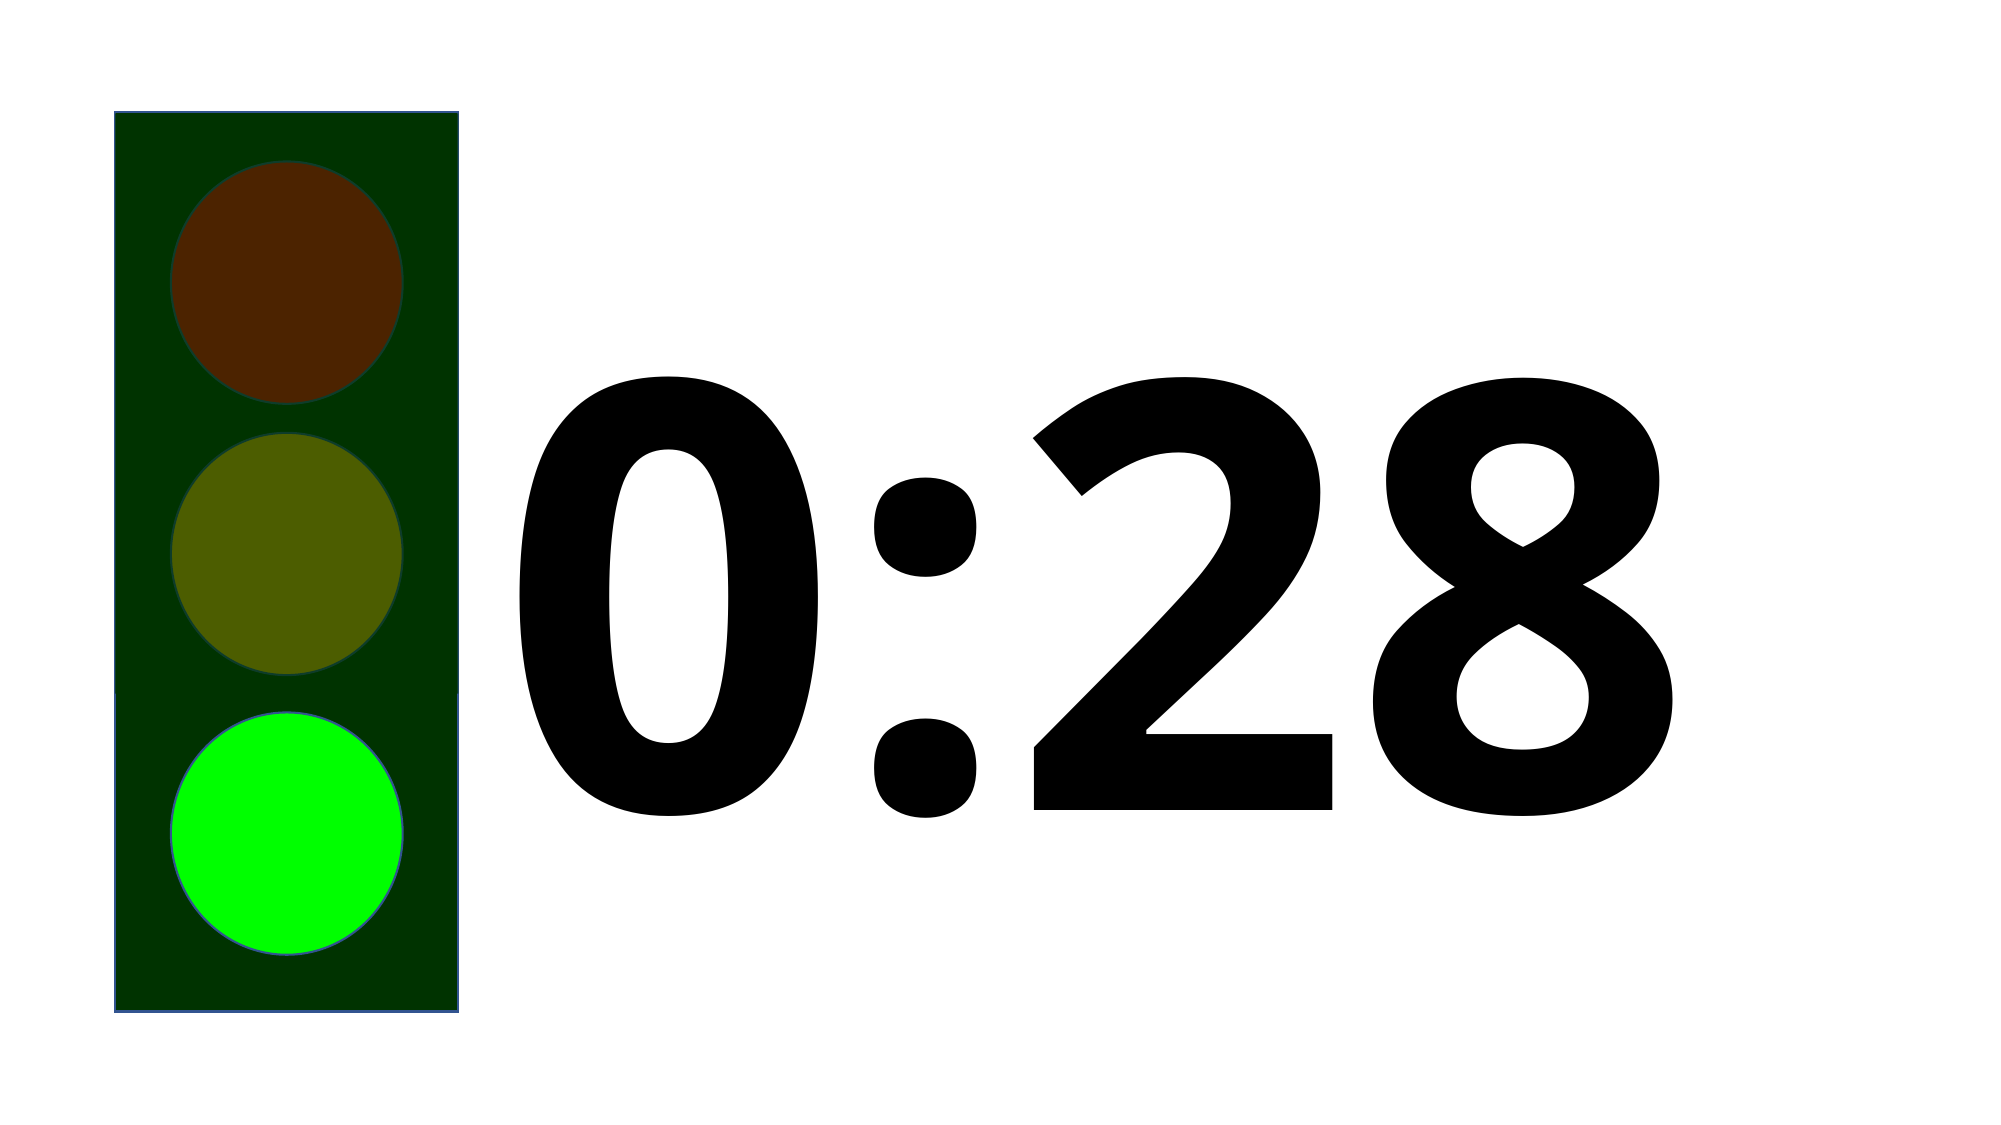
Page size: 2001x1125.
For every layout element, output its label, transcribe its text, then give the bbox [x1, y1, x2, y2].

text_box 0:28 [483, 204, 1924, 938]
text_box [114, 112, 459, 695]
text_box [114, 695, 459, 1013]
text_box [169, 711, 404, 956]
